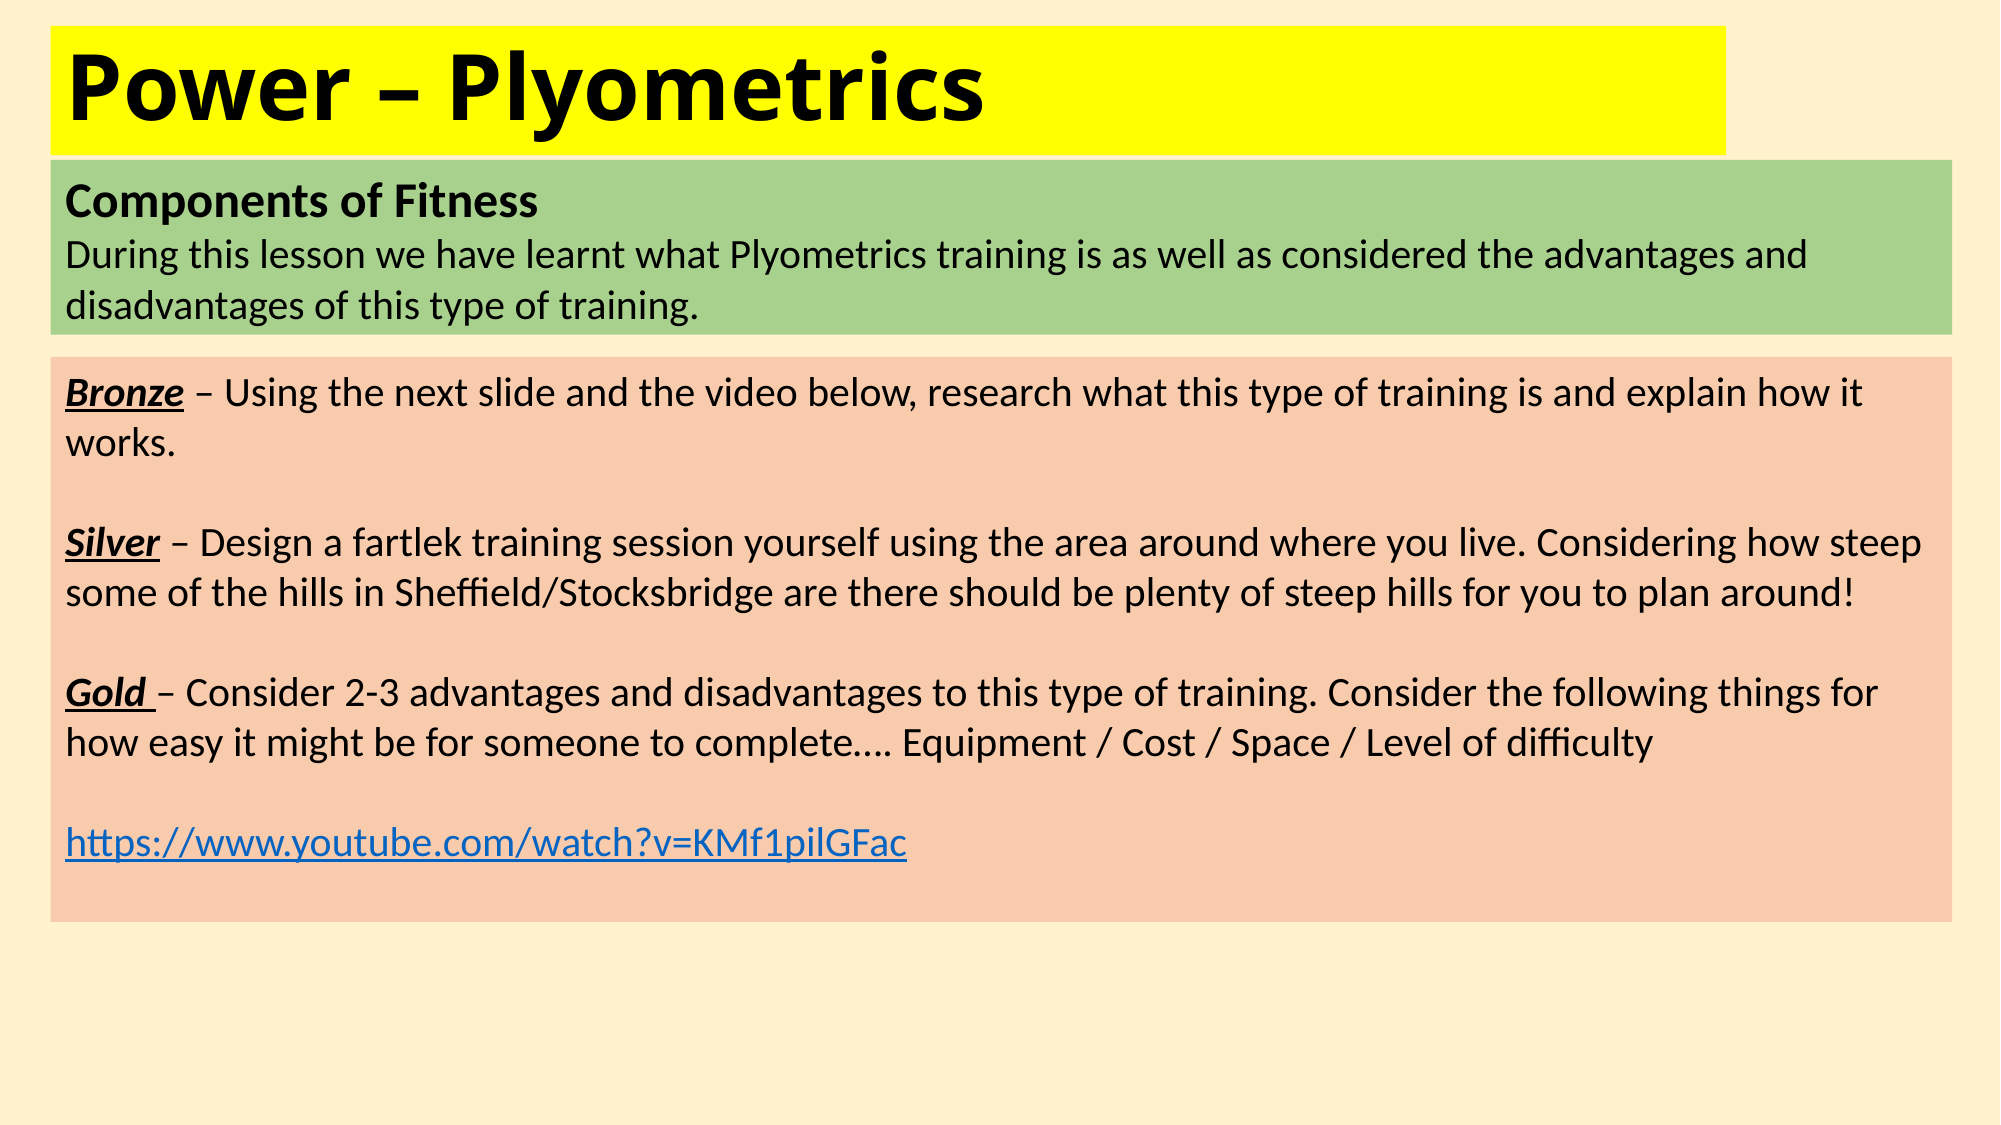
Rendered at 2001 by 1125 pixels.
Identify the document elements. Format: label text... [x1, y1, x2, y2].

title Power – Plyometrics [50, 25, 1727, 156]
text_box Bronze – Using the next slide and the video below, research what this type of training is and explain how it works. Silver – Design a fartlek training session yourself using the area around where you live. Considering how steep some of the hills in Sheffield/Stocksbridge are there should be plenty of steep hills for you to plan around! Gold – Consider 2-3 advantages and disadvantages to this type of training. Consider the following things for how easy it might be for someone to complete…. Equipment / Cost / Space / Level of difficulty https://www.youtube.com/watch?v=KMf1pilGFac [50, 356, 1953, 922]
text_box Components of Fitness During this lesson we have learnt what Plyometrics training is as well as considered the advantages and disadvantages of this type of training. [50, 159, 1953, 335]
